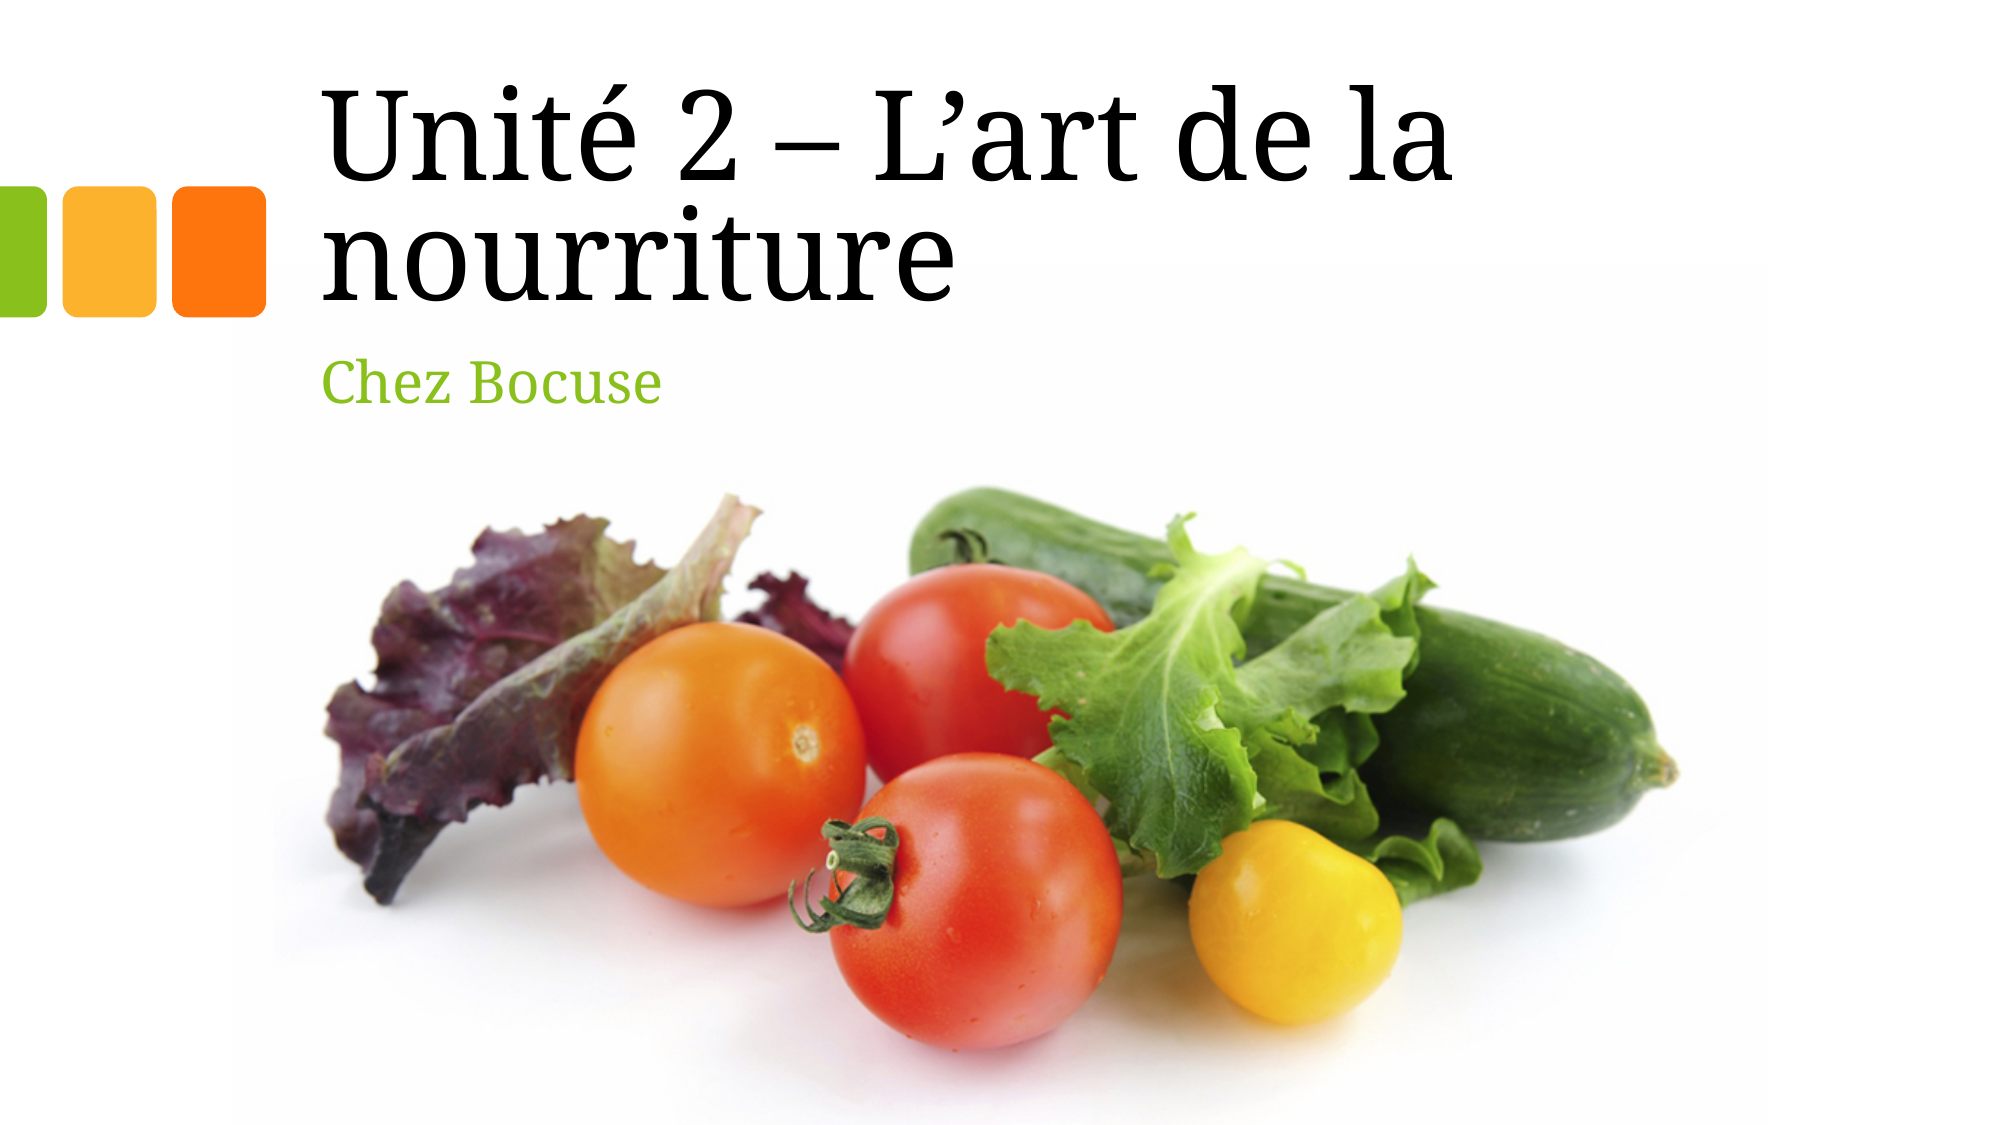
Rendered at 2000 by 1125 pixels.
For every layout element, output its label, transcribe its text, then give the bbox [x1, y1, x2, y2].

subtitle Chez Bocuse [299, 342, 1800, 489]
picture [0, 0, 2000, 1125]
title Unité 2 – L’art de la nourriture [299, 59, 1800, 335]
